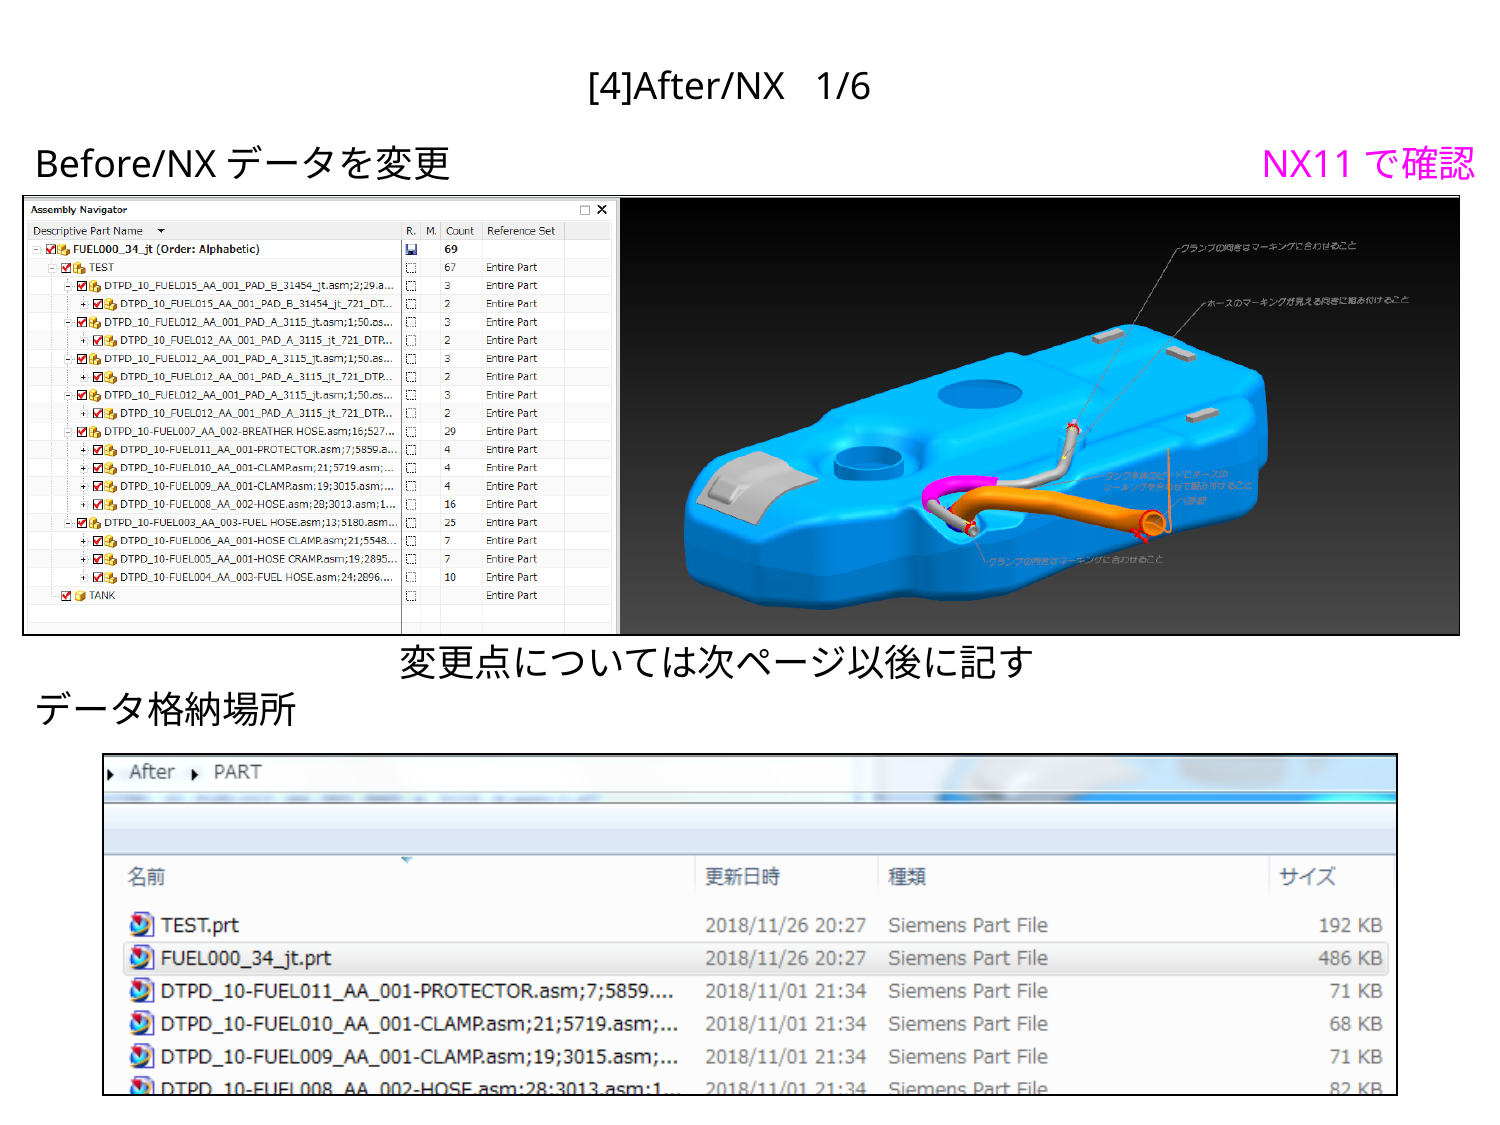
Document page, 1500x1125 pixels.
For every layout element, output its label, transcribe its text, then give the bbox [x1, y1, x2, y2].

text_box 変更点については次ページ以後に記す [384, 643, 1115, 692]
text_box Before/NXデータを変更 [19, 132, 750, 193]
picture [103, 754, 1397, 1095]
text_box [4]After/NX 1/6 [572, 54, 1188, 115]
text_box NX11で確認 [761, 132, 1492, 193]
text_box データ格納場所 [19, 679, 750, 739]
picture [23, 196, 1459, 635]
